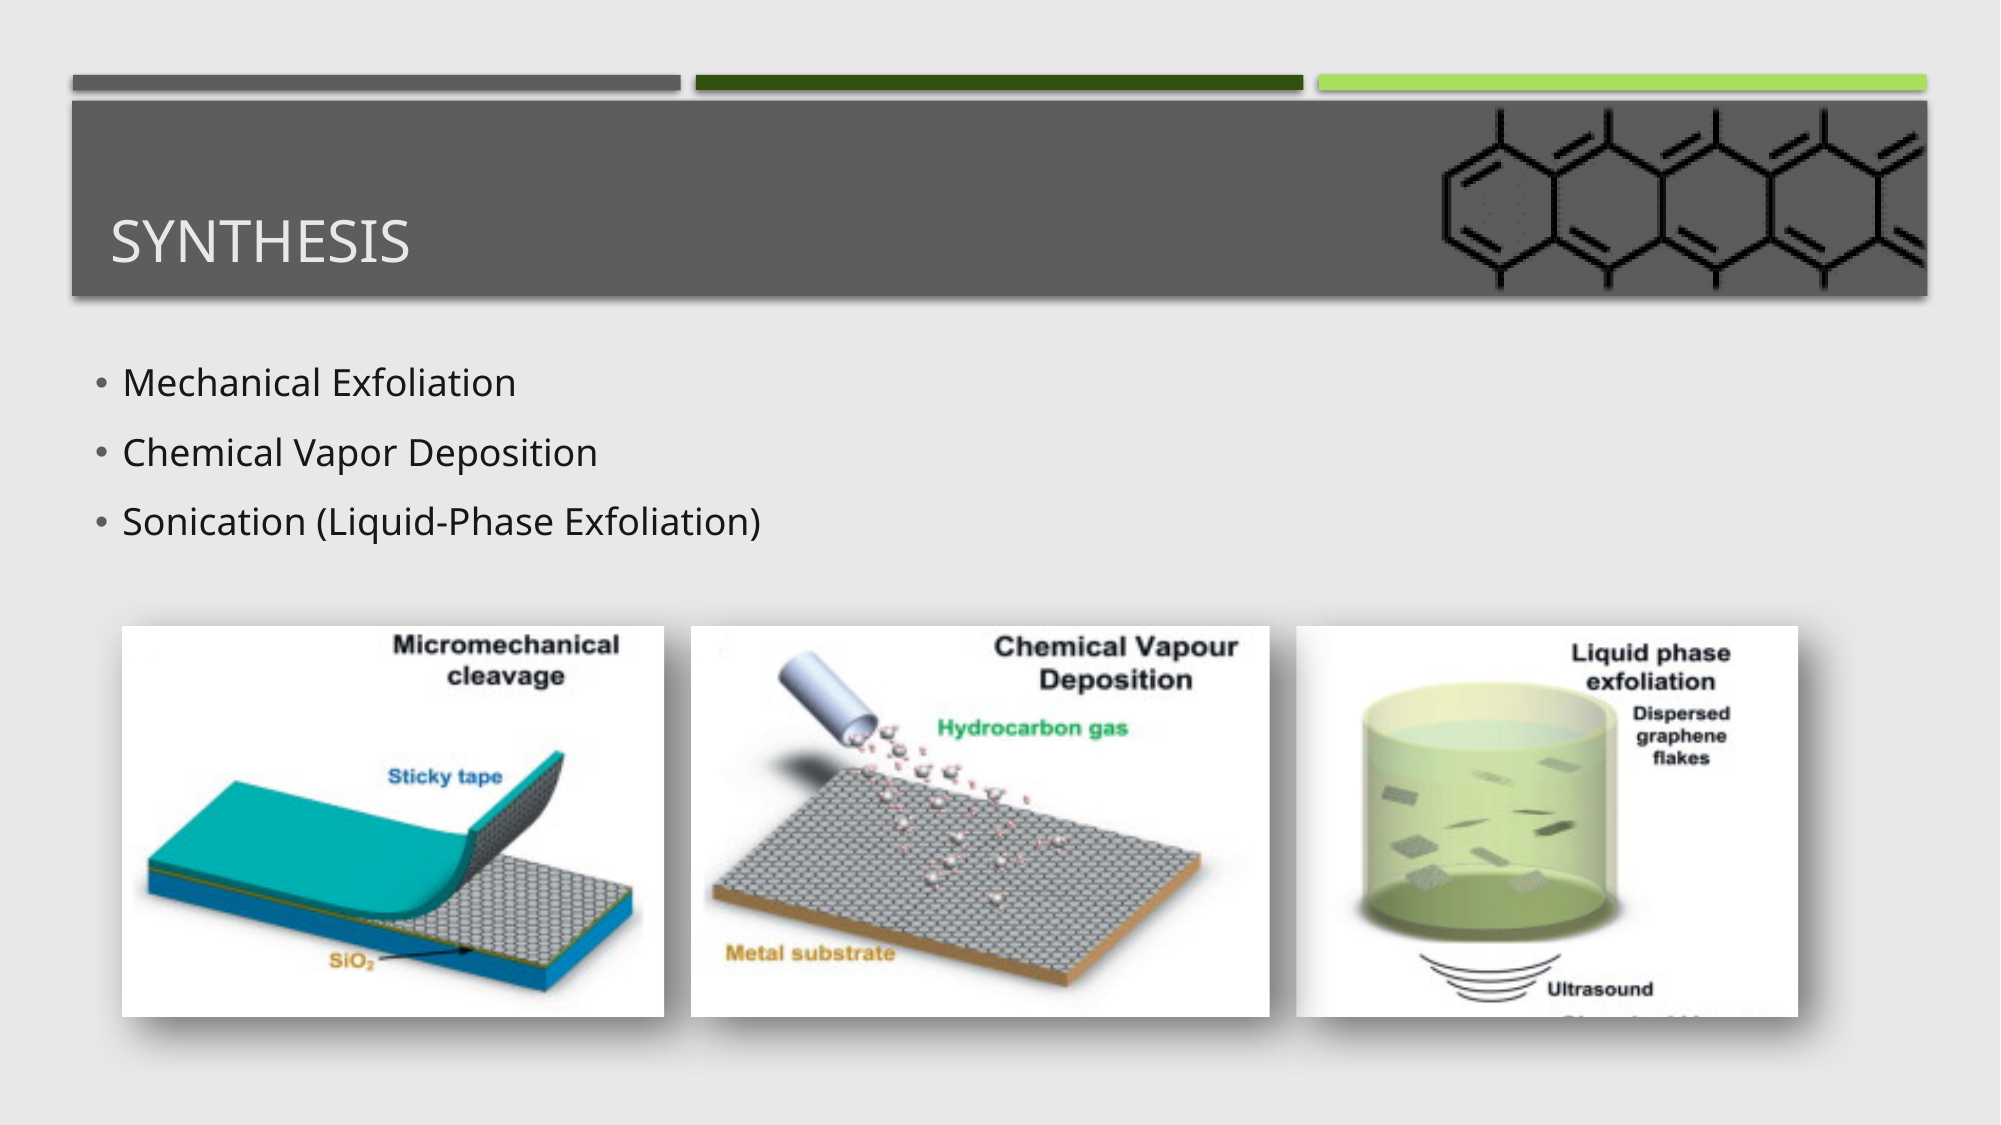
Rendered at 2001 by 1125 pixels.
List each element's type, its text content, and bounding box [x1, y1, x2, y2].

text_box Mechanical Exfoliation Chemical Vapor Deposition Sonication (Liquid-Phase Exfoliation) [95, 356, 1746, 1017]
picture [1431, 104, 1929, 294]
title Synthesis [95, 115, 1425, 282]
picture [121, 626, 665, 1017]
picture [1295, 626, 1799, 1017]
picture [690, 626, 1271, 1017]
